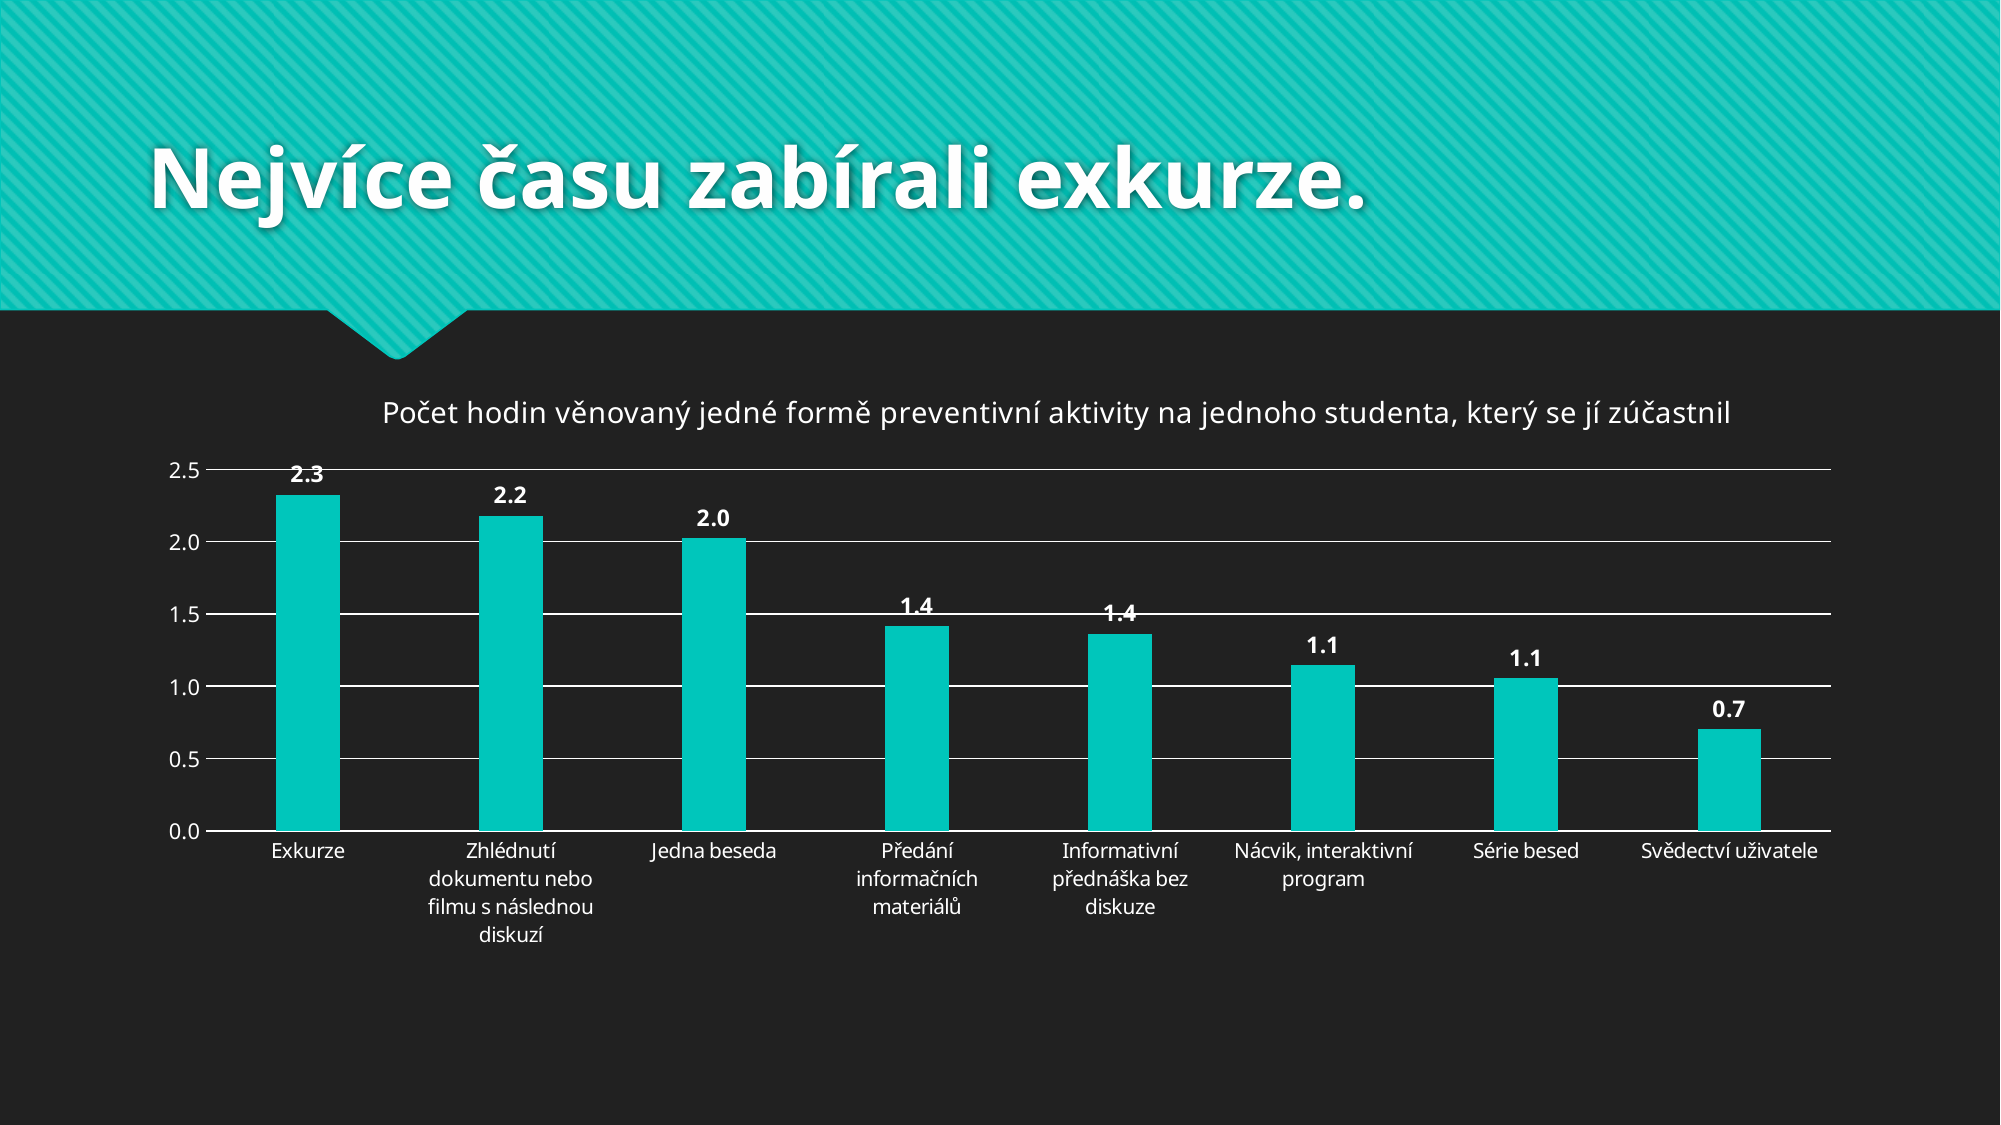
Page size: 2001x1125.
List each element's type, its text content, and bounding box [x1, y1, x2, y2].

chart [134, 364, 1866, 962]
title Nejvíce času zabírali exkurze. [132, 73, 1868, 233]
